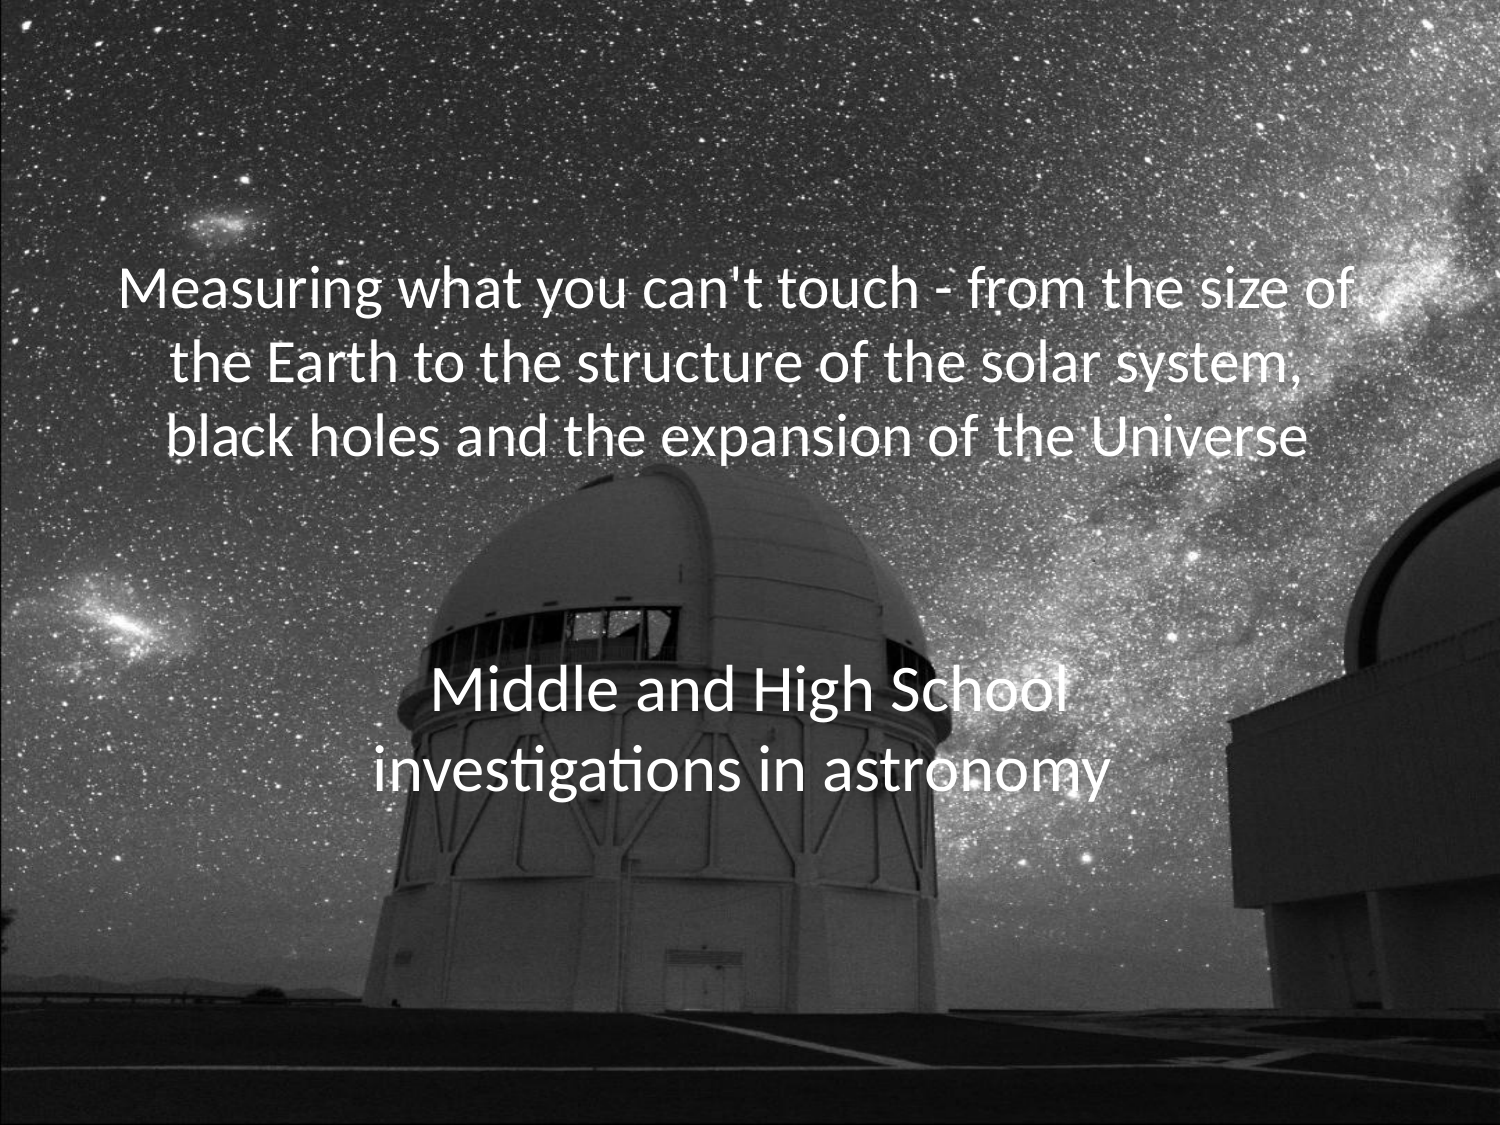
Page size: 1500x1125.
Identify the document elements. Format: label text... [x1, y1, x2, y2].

title Measuring what you can't touch - from the size of the Earth to the structure of the solar system, black holes and the expansion of the Universe [99, 237, 1375, 479]
picture [0, 0, 1500, 1125]
subtitle Middle and High School investigations in astronomy [225, 637, 1275, 925]
